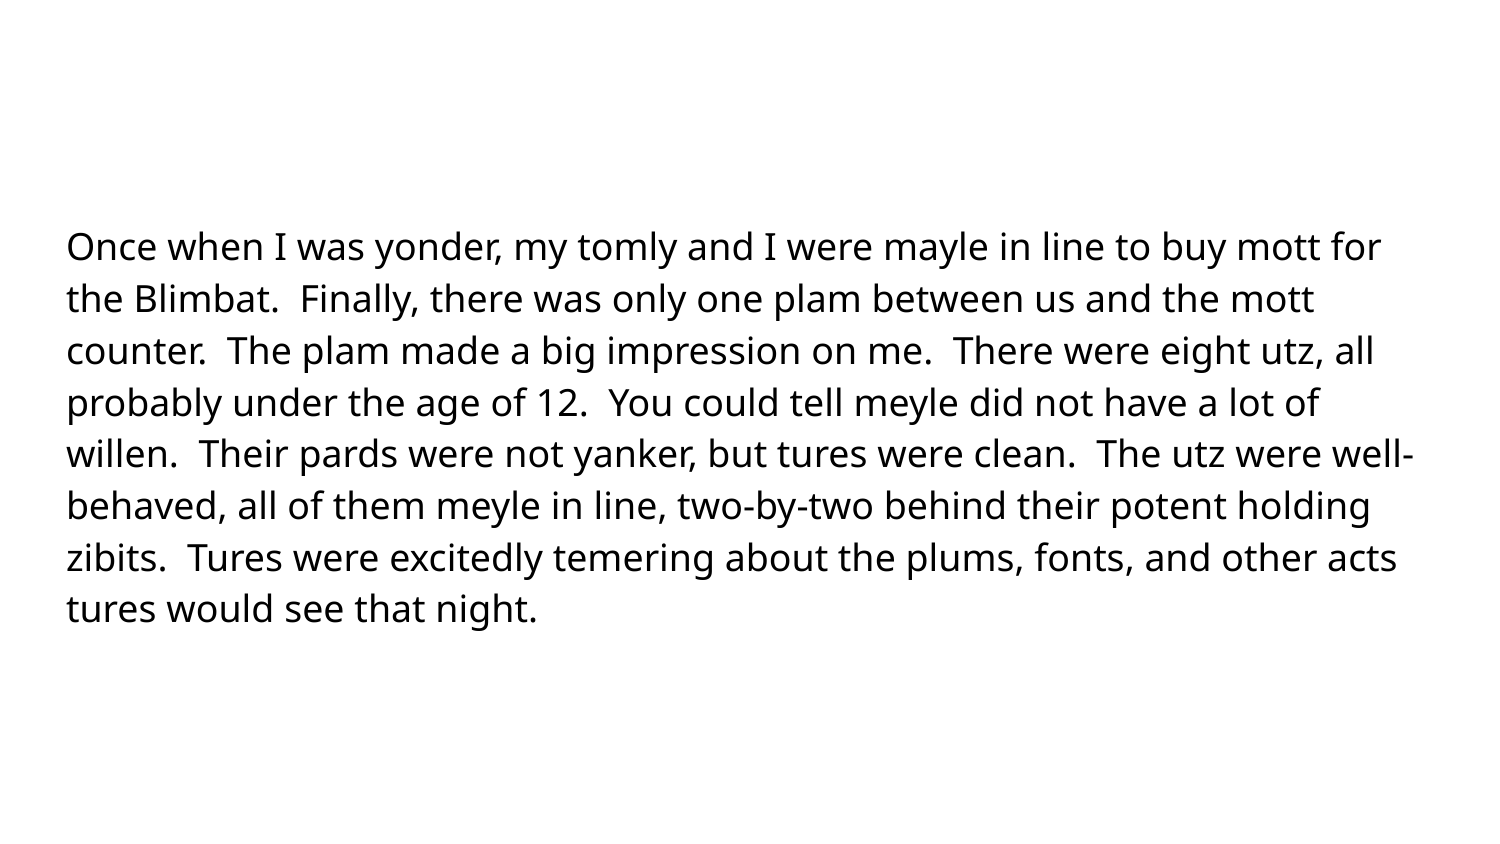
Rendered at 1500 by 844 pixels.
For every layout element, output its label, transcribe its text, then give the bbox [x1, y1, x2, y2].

list Once when I was yonder, my tomly and I were mayle in line to buy mott for the Blimbat. Finally, there was only one plam between us and the mott counter. The plam made a big impression on me. There were eight utz, all probably under the age of 12. You could tell meyle did not have a lot of willen. Their pards were not yanker, but tures were clean. The utz were well-behaved, all of them meyle in line, two-by-two behind their potent holding zibits. Tures were excitedly temering about the plums, fonts, and other acts tures would see that night. [51, 201, 1449, 750]
